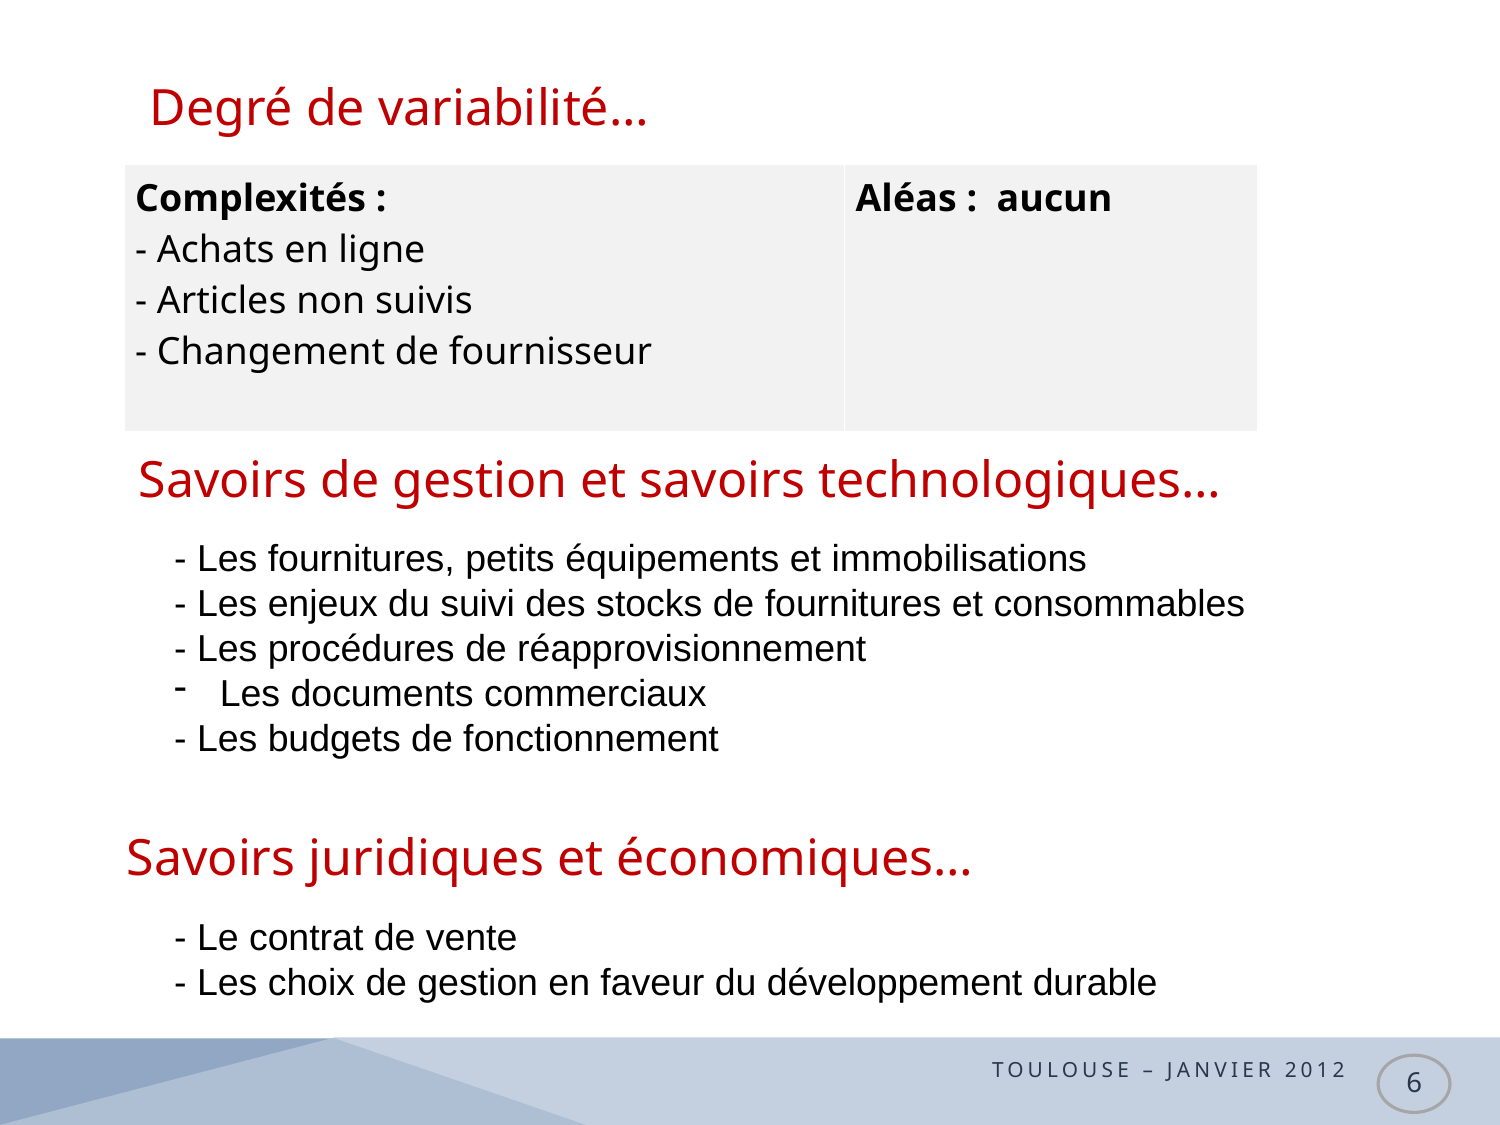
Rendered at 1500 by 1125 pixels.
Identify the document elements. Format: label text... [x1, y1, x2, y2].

text_box Savoirs juridiques et économiques… [112, 810, 1346, 901]
text_box Savoirs de gestion et savoirs technologiques… [123, 432, 1358, 523]
title Degré de variabilité… [134, 59, 1369, 151]
table_header Complexités : - Achats en ligne - Articles non suivis - Changement de fournisseur [125, 165, 844, 431]
slide_number 6 [1376, 1053, 1452, 1114]
table_header Aléas : aucun [845, 165, 1257, 431]
text_box - Le contrat de vente - Les choix de gestion en faveur du développement durable [159, 905, 1250, 1010]
text_box - Les fournitures, petits équipements et immobilisations - Les enjeux du suivi des stocks de fournitures et consommables - Les procédures de réapprovisionnement Les documents commerciaux - Les budgets de fonctionnement [159, 527, 1284, 810]
text_box TOULOUSE – JANVIER 2012 [584, 1046, 1360, 1092]
